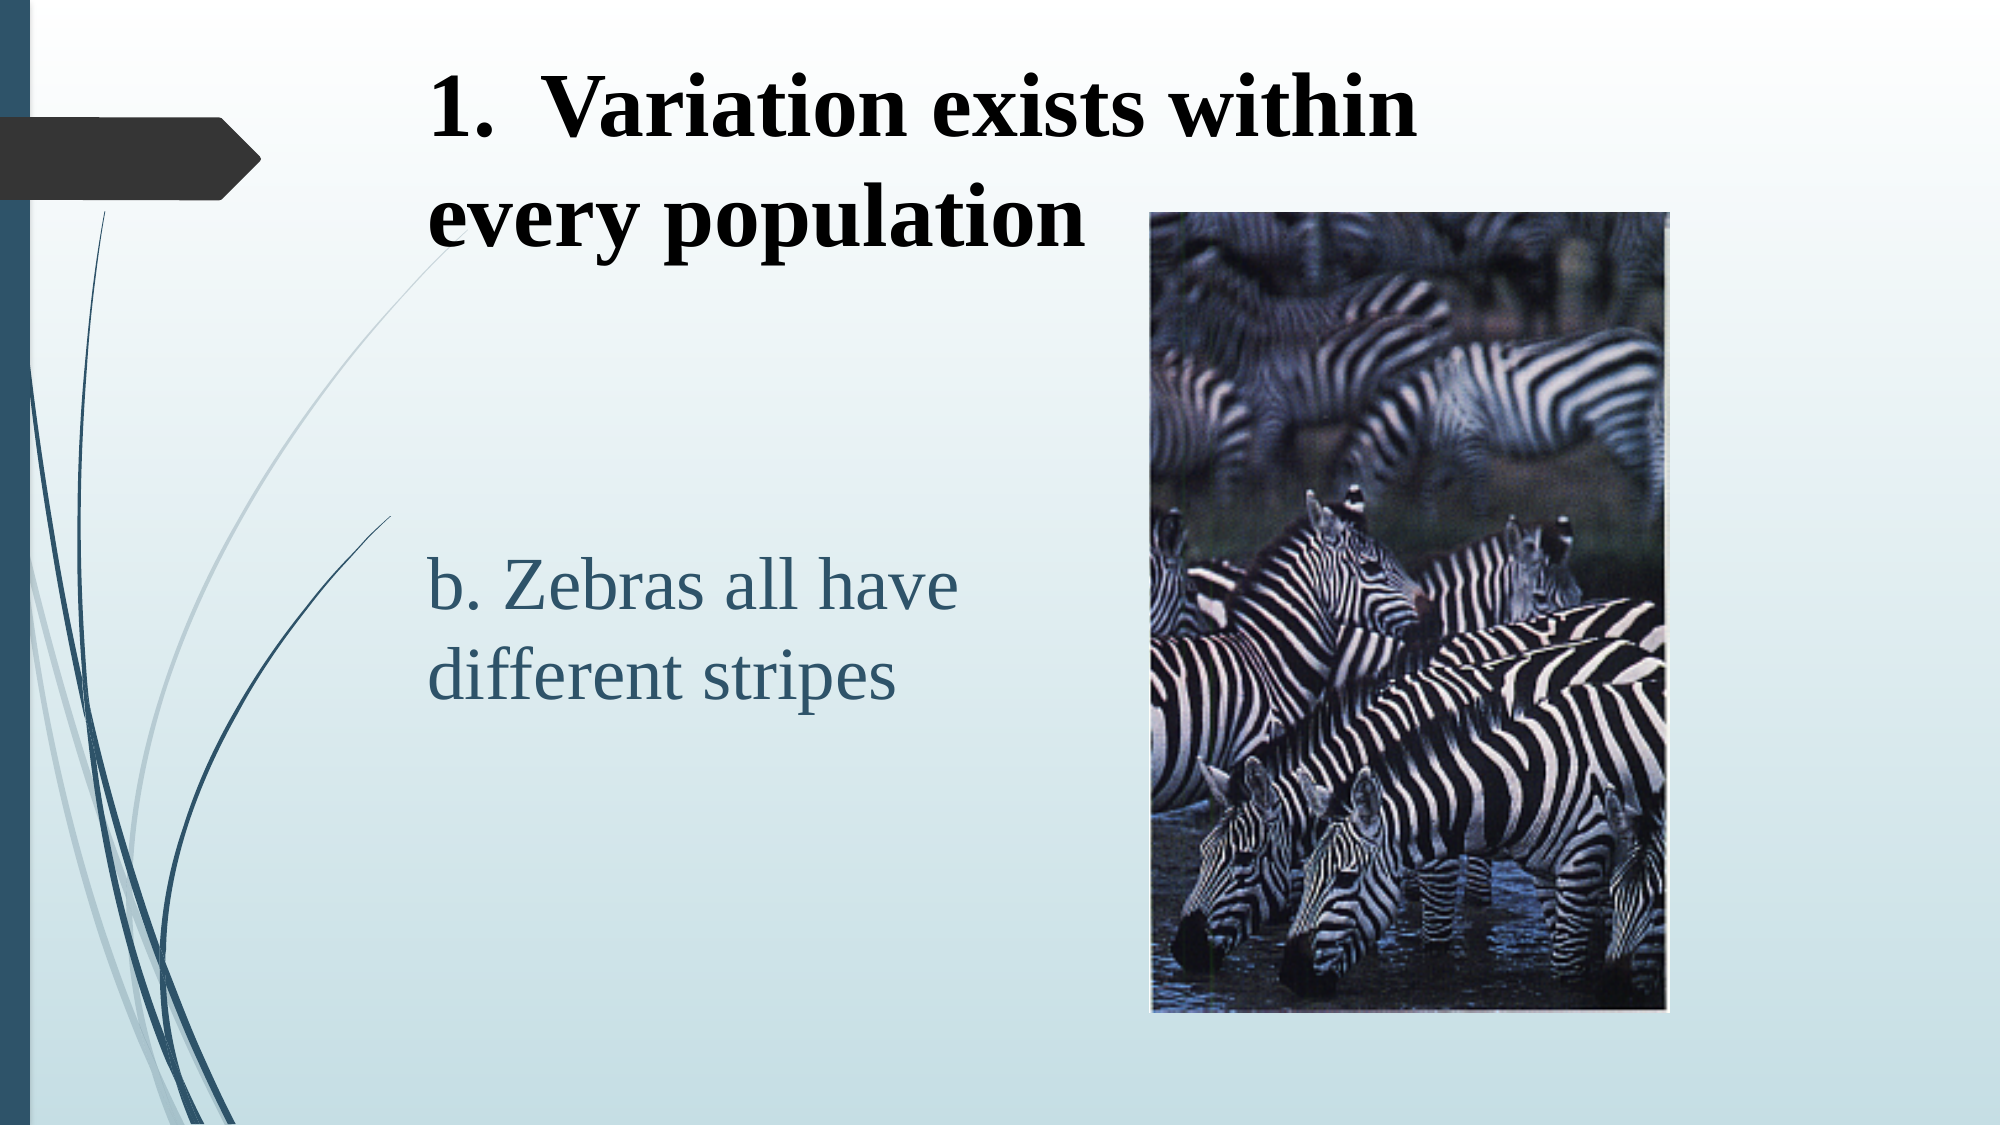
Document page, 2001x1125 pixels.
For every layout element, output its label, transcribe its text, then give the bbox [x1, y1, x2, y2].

text_box b. Zebras all have different stripes [412, 437, 1100, 813]
text_box 1. Variation exists within every population [412, 37, 1438, 273]
picture [1149, 212, 1670, 1013]
